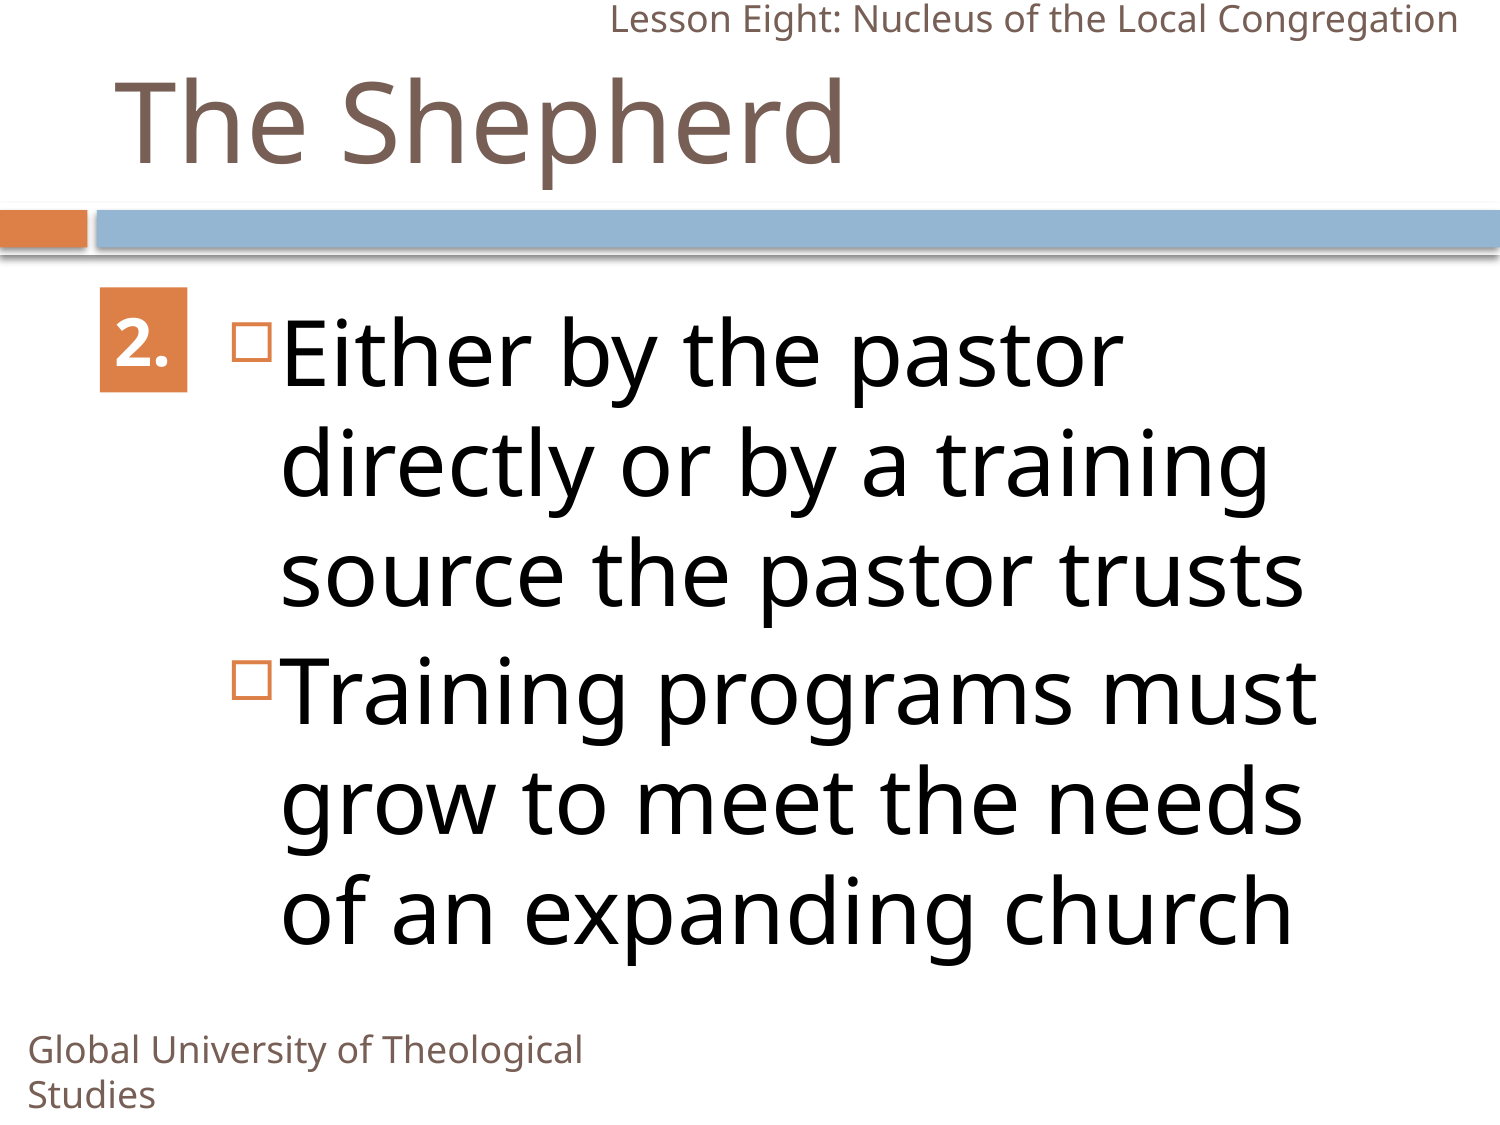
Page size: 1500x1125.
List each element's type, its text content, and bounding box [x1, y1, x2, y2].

list Either by the pastor directly or by a training source the pastor trusts [212, 287, 1425, 624]
list 2. [99, 287, 188, 393]
text_box Global University of Theological Studies [12, 1018, 713, 1123]
text_box Lesson Eight: Nucleus of the Local Congregation [512, 0, 1475, 48]
list Training programs must grow to meet the needs of an expanding church [212, 624, 1425, 1050]
title The Shepherd [99, 37, 1438, 200]
